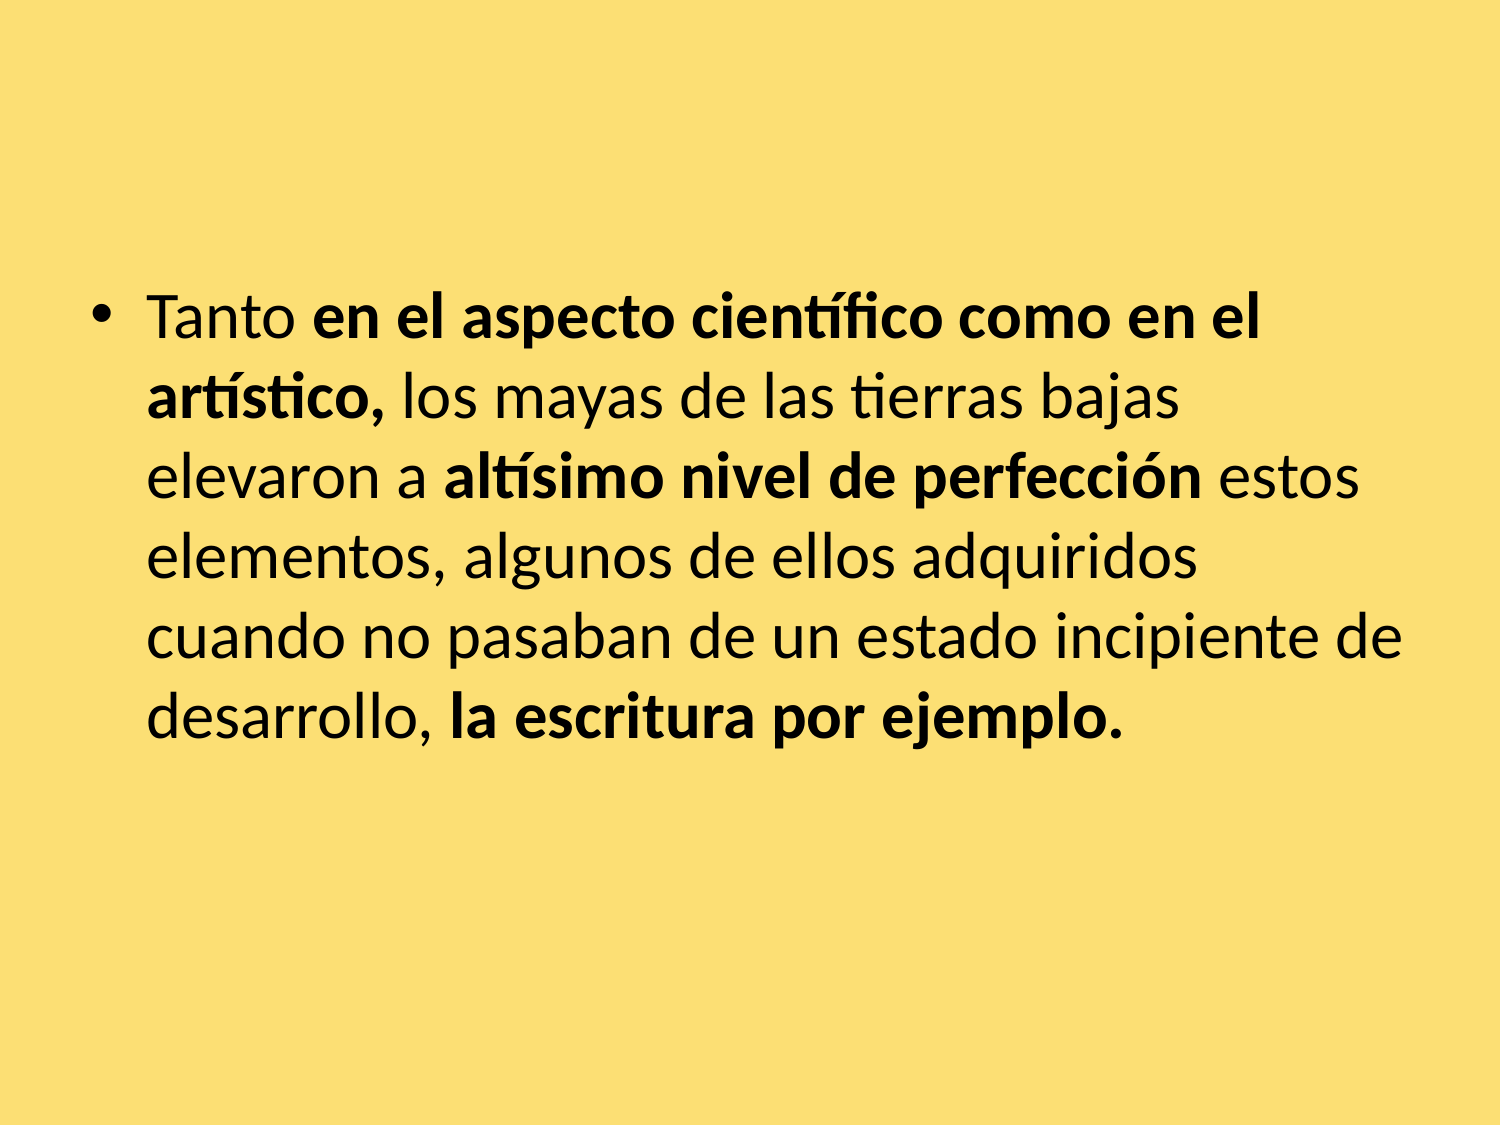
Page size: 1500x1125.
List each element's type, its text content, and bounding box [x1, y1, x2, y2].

list Tanto en el aspecto científico como en el artístico, los mayas de las tierras bajas elevaron a altísimo nivel de perfección estos elementos, algunos de ellos adquiridos cuando no pasaban de un estado incipiente de desarrollo, la escritura por ejemplo. [75, 78, 1425, 1005]
